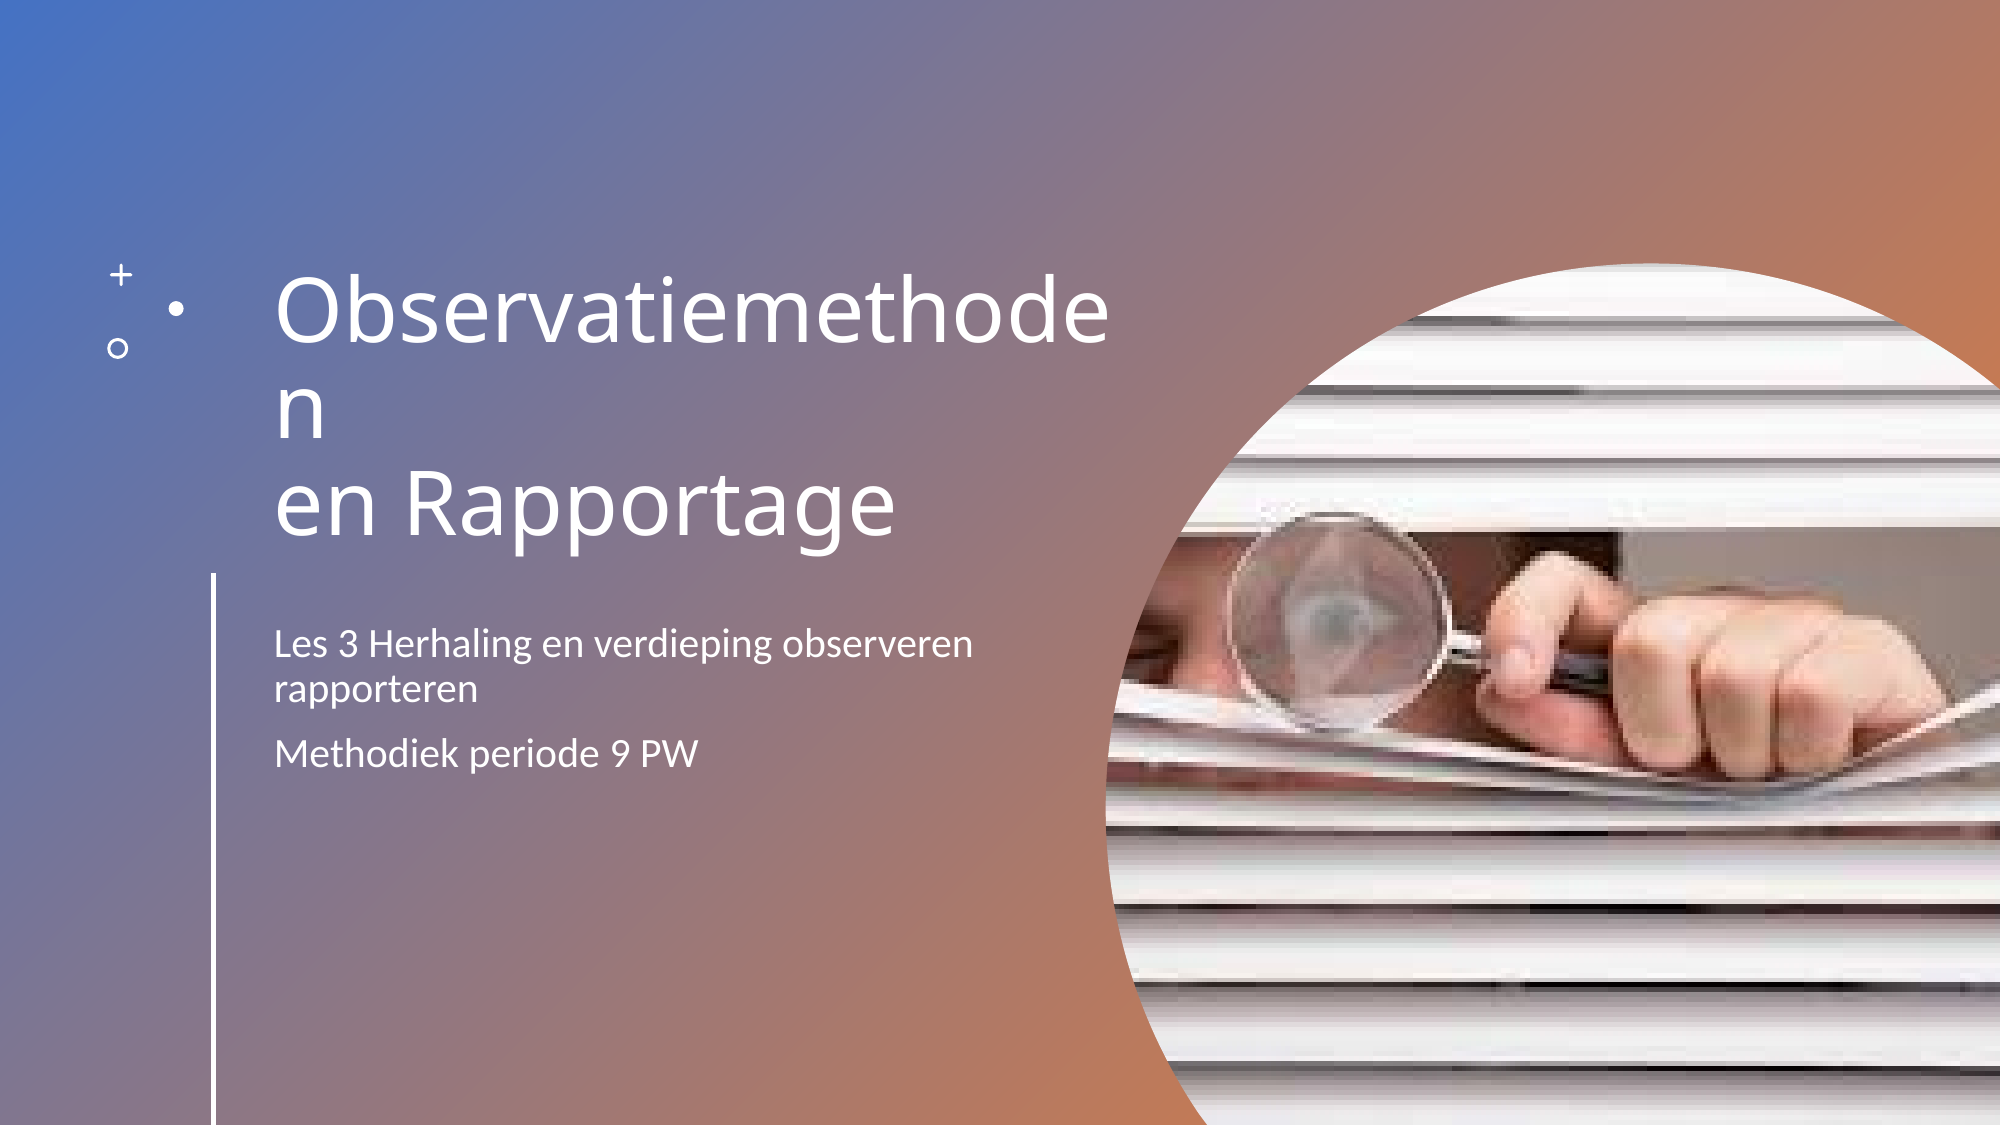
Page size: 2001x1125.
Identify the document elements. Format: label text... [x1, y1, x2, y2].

text_box [109, 263, 133, 287]
text_box [0, 0, 2000, 1125]
text_box [168, 301, 184, 317]
text_box [107, 337, 129, 359]
subtitle Les 3 Herhaling en verdieping observeren rapporteren Methodiek periode 9 PW [258, 613, 1000, 810]
title Observatiemethoden en Rapportage [258, 96, 1130, 563]
picture [1105, 263, 2000, 1125]
